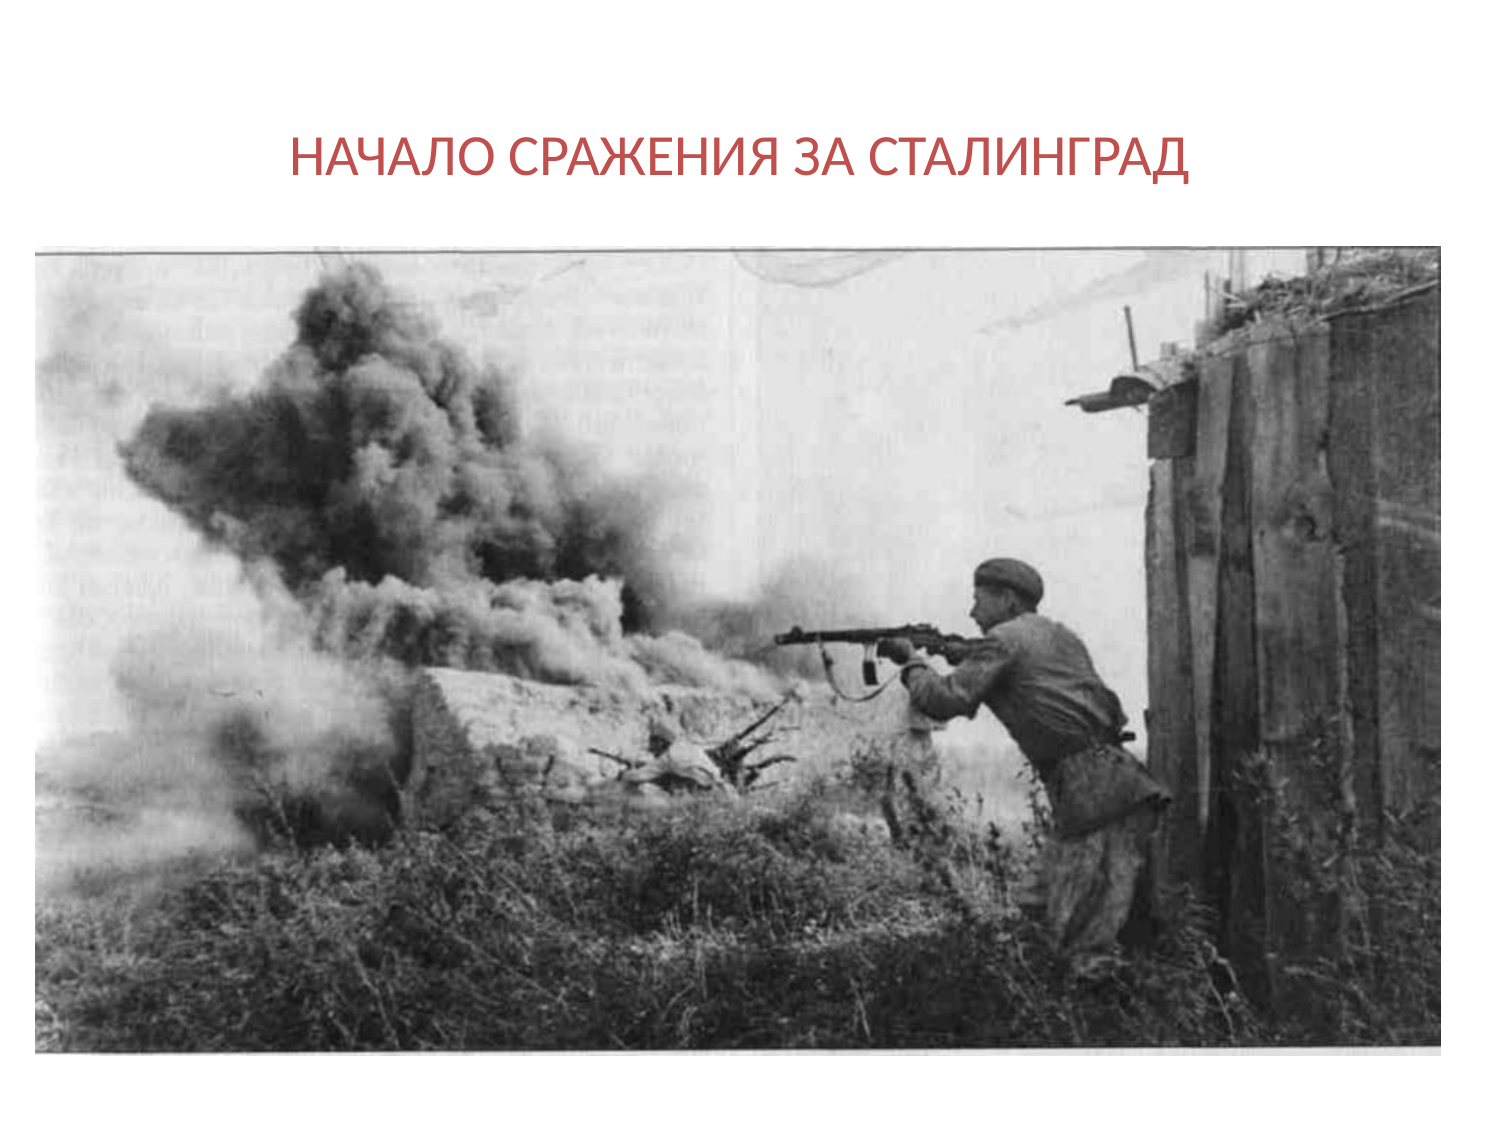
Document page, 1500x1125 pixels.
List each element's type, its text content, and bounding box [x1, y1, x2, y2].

picture [34, 245, 1442, 1056]
title НАЧАЛО СРАЖЕНИЯ ЗА СТАЛИНГРАД [75, 45, 1425, 233]
